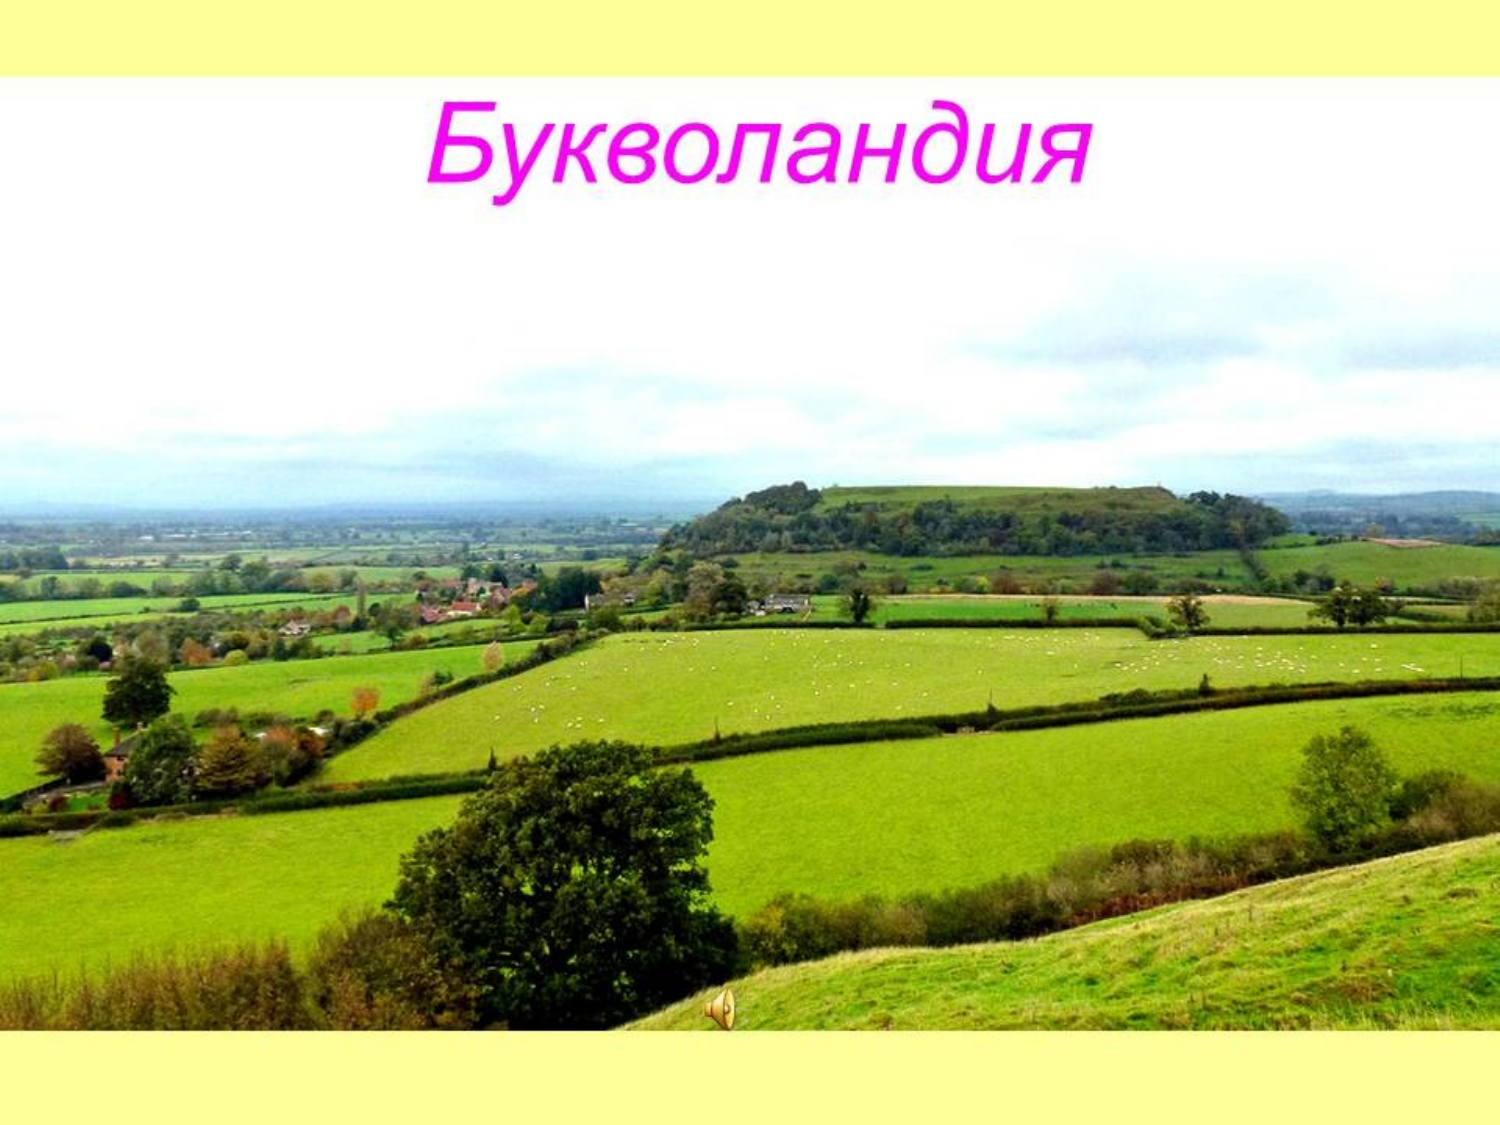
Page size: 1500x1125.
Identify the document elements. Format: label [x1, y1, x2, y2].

list [0, 0, 1500, 1125]
